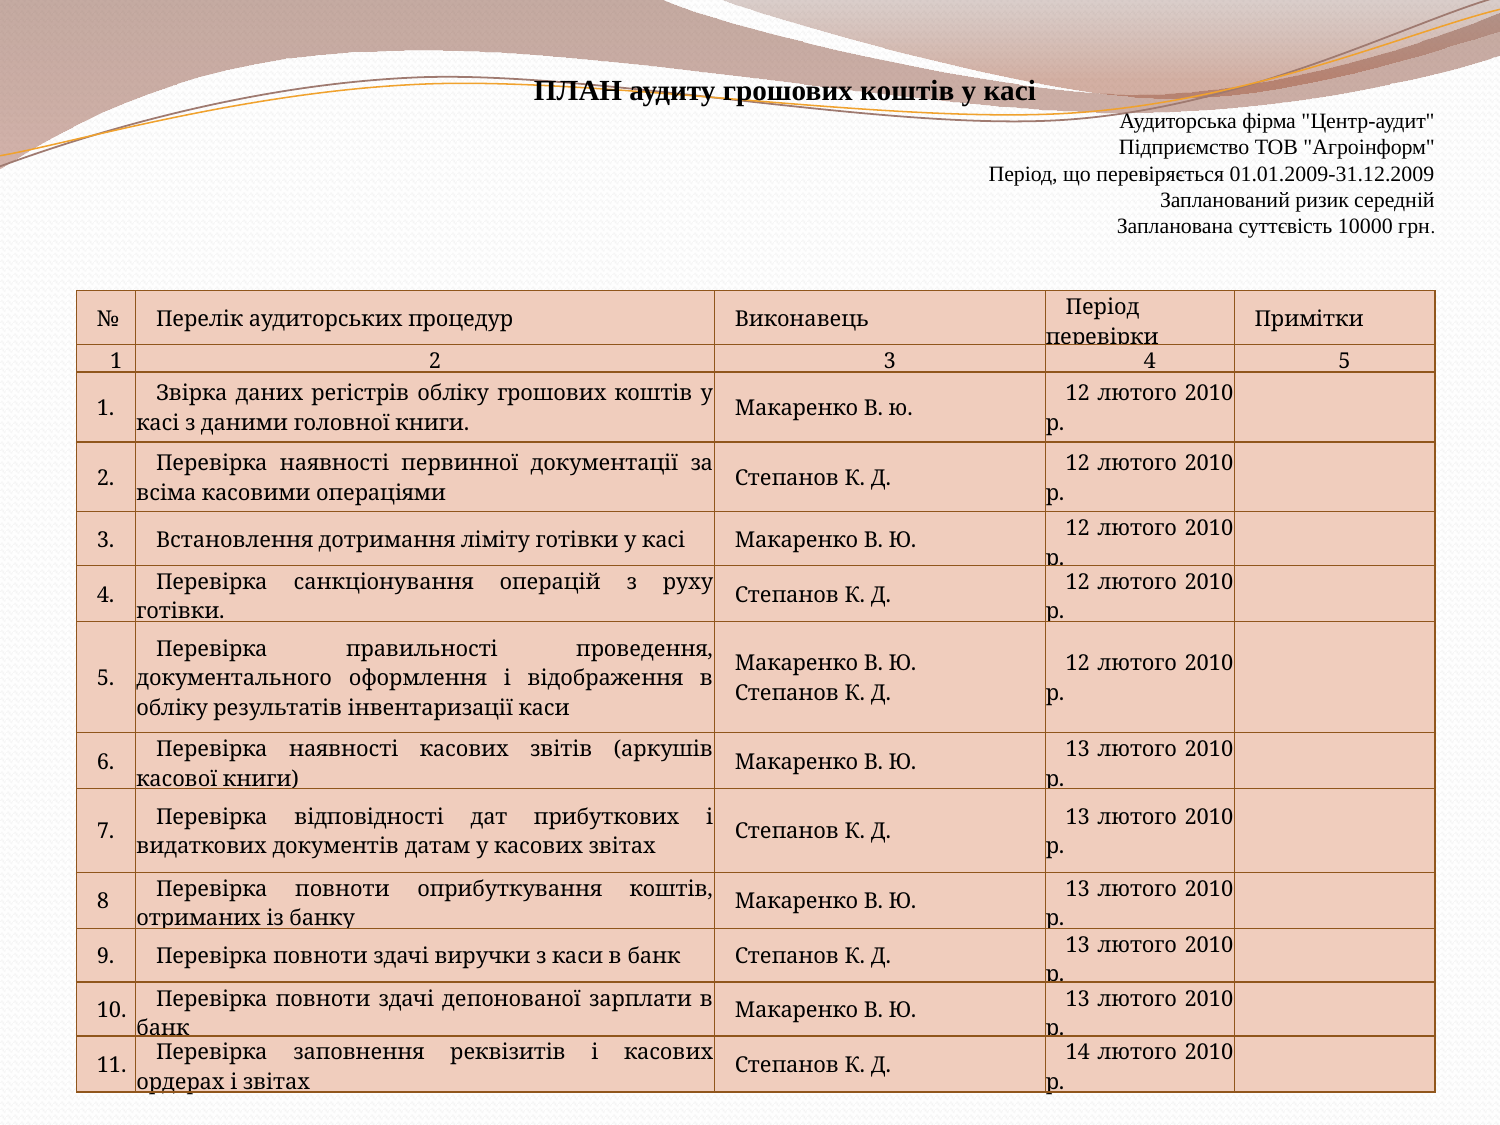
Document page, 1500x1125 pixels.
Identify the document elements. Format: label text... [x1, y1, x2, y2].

table_cell 13 лютого 2010 р. [1046, 873, 1234, 928]
table_cell [1235, 622, 1434, 732]
table_cell 13 лютого 2010 р. [1046, 929, 1234, 981]
table_cell 12 лютого 2010 р. [1046, 566, 1234, 621]
table_cell [1235, 873, 1434, 928]
table_cell Степанов К. Д. [715, 789, 1045, 872]
table_cell Перевірка наявності касових звітів (аркушів касової книги) [136, 733, 714, 788]
table_header Перелік аудиторських процедур [136, 291, 714, 344]
table_cell Перевірка відповідності дат прибуткових і видаткових документів датам у касових звітах [136, 789, 714, 872]
table_cell Макаренко В. Ю. [715, 512, 1045, 565]
table_cell 5. [77, 622, 135, 732]
table_cell 14 лютого 2010 р. [1046, 1037, 1234, 1091]
table_cell Степанов К. Д. [715, 443, 1045, 511]
table_cell 1. [77, 373, 135, 441]
table_cell Перевірка правильності проведення, документального оформлення і відображення в обліку результатів інвентаризації каси [136, 622, 714, 732]
table_cell Звірка даних регістрів обліку грошових коштів у касі з даними головної книги. [136, 373, 714, 441]
table_cell 1 [77, 345, 135, 371]
table_cell Степанов К. Д. [715, 1037, 1045, 1091]
table_cell Степанов К. Д. [715, 566, 1045, 621]
table_header Період перевірки [1046, 291, 1234, 344]
table_cell 12 лютого 2010 р. [1046, 512, 1234, 565]
table_cell Макаренко В. Ю. [715, 873, 1045, 928]
table_cell 9. [77, 929, 135, 981]
table_cell Макаренко В. Ю. [715, 983, 1045, 1035]
table_cell Степанов К. Д. [715, 929, 1045, 981]
table_cell [1235, 733, 1434, 788]
table_header Виконавець [715, 291, 1045, 344]
table_cell Перевірка повноти здачі депонованої зарплати в банк [136, 983, 714, 1035]
table_cell [1235, 983, 1434, 1035]
table_cell Перевірка санкціонування операцій з руху готівки. [136, 566, 714, 621]
table_cell [1235, 566, 1434, 621]
table_cell 13 лютого 2010 р. [1046, 983, 1234, 1035]
table_cell Перевірка повноти оприбуткування коштів, отриманих із банку [136, 873, 714, 928]
table_cell 11. [77, 1037, 135, 1091]
table_cell 3 [715, 345, 1045, 371]
table_cell Макаренко В. Ю. [715, 733, 1045, 788]
table_cell [1235, 1037, 1434, 1091]
table_header Примітки [1235, 291, 1434, 344]
table_cell 2 [136, 345, 714, 371]
table_cell Макаренко В. ю. [715, 373, 1045, 441]
table_cell 12 лютого 2010 р. [1046, 443, 1234, 511]
table_cell Перевірка повноти здачі виручки з каси в банк [136, 929, 714, 981]
table_cell 8 [77, 873, 135, 928]
table_cell 10. [77, 983, 135, 1035]
table_cell [1235, 929, 1434, 981]
table_cell [1235, 373, 1434, 441]
table_cell [1235, 512, 1434, 565]
table_cell [1235, 443, 1434, 511]
table_cell 7. [77, 789, 135, 872]
table_cell Макаренко В. Ю. Степанов К. Д. [715, 622, 1045, 732]
table_cell 4 [1046, 345, 1234, 371]
table_cell 12 лютого 2010 р. [1046, 373, 1234, 441]
title ПЛАН аудиту грошових коштів у касі Аудиторська фірма "Центр-аудит" Підприємство TOB "Агроінформ" Період, що перевіряється 01.01.2009-31.12.2009 Запланований ризик середній Запланована суттєвість 10000 грн. [100, 53, 1451, 257]
table_cell Встановлення дотримання ліміту готівки у касі [136, 512, 714, 565]
table_cell 5 [1235, 345, 1434, 371]
table_cell [1235, 789, 1434, 872]
table_cell 3. [77, 512, 135, 565]
table_cell 4. [77, 566, 135, 621]
table_cell 13 лютого 2010 р. [1046, 733, 1234, 788]
table_cell Перевірка наявності первинної документації за всіма касовими операціями [136, 443, 714, 511]
table_cell 6. [77, 733, 135, 788]
table_cell Перевірка заповнення реквізитів і касових ордерах і звітах [136, 1037, 714, 1091]
table_cell 2. [77, 443, 135, 511]
table_cell 13 лютого 2010 р. [1046, 789, 1234, 872]
table_header № [77, 291, 135, 344]
table_cell 12 лютого 2010 р. [1046, 622, 1234, 732]
